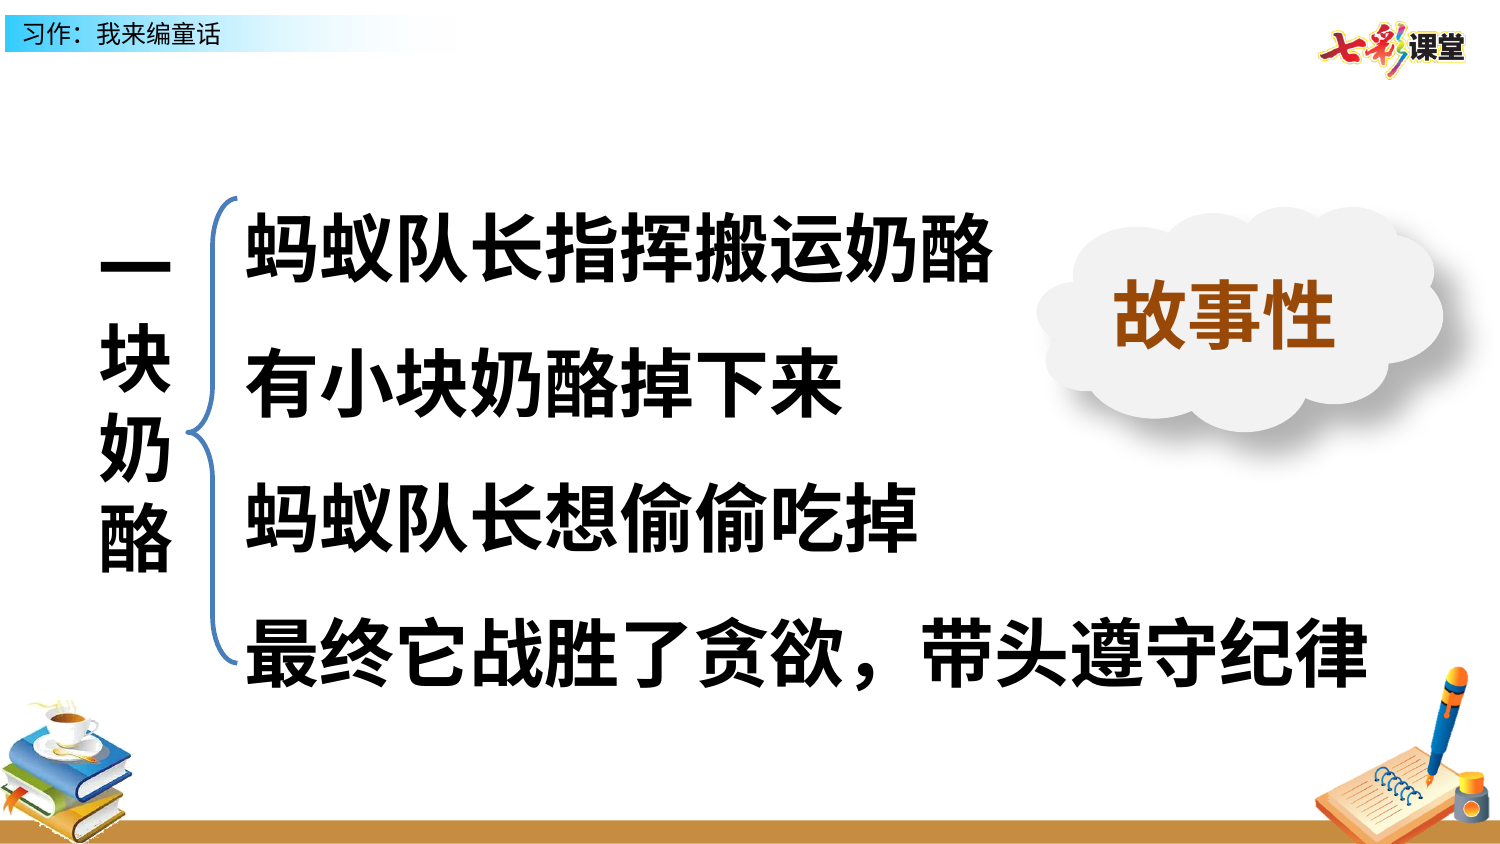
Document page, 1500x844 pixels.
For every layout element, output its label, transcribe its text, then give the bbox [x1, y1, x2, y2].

text_box 故事性 [1034, 204, 1446, 435]
text_box 一块奶酪 [84, 214, 189, 590]
picture [0, 700, 146, 844]
text_box 蚂蚁队长指挥搬运奶酪 有小块奶酪掉下来 蚂蚁队长想偷偷吃掉 最终它战胜了贪欲，带头遵守纪律 [229, 148, 1409, 704]
text_box [186, 200, 229, 662]
picture [1316, 20, 1468, 80]
picture [1303, 652, 1500, 844]
